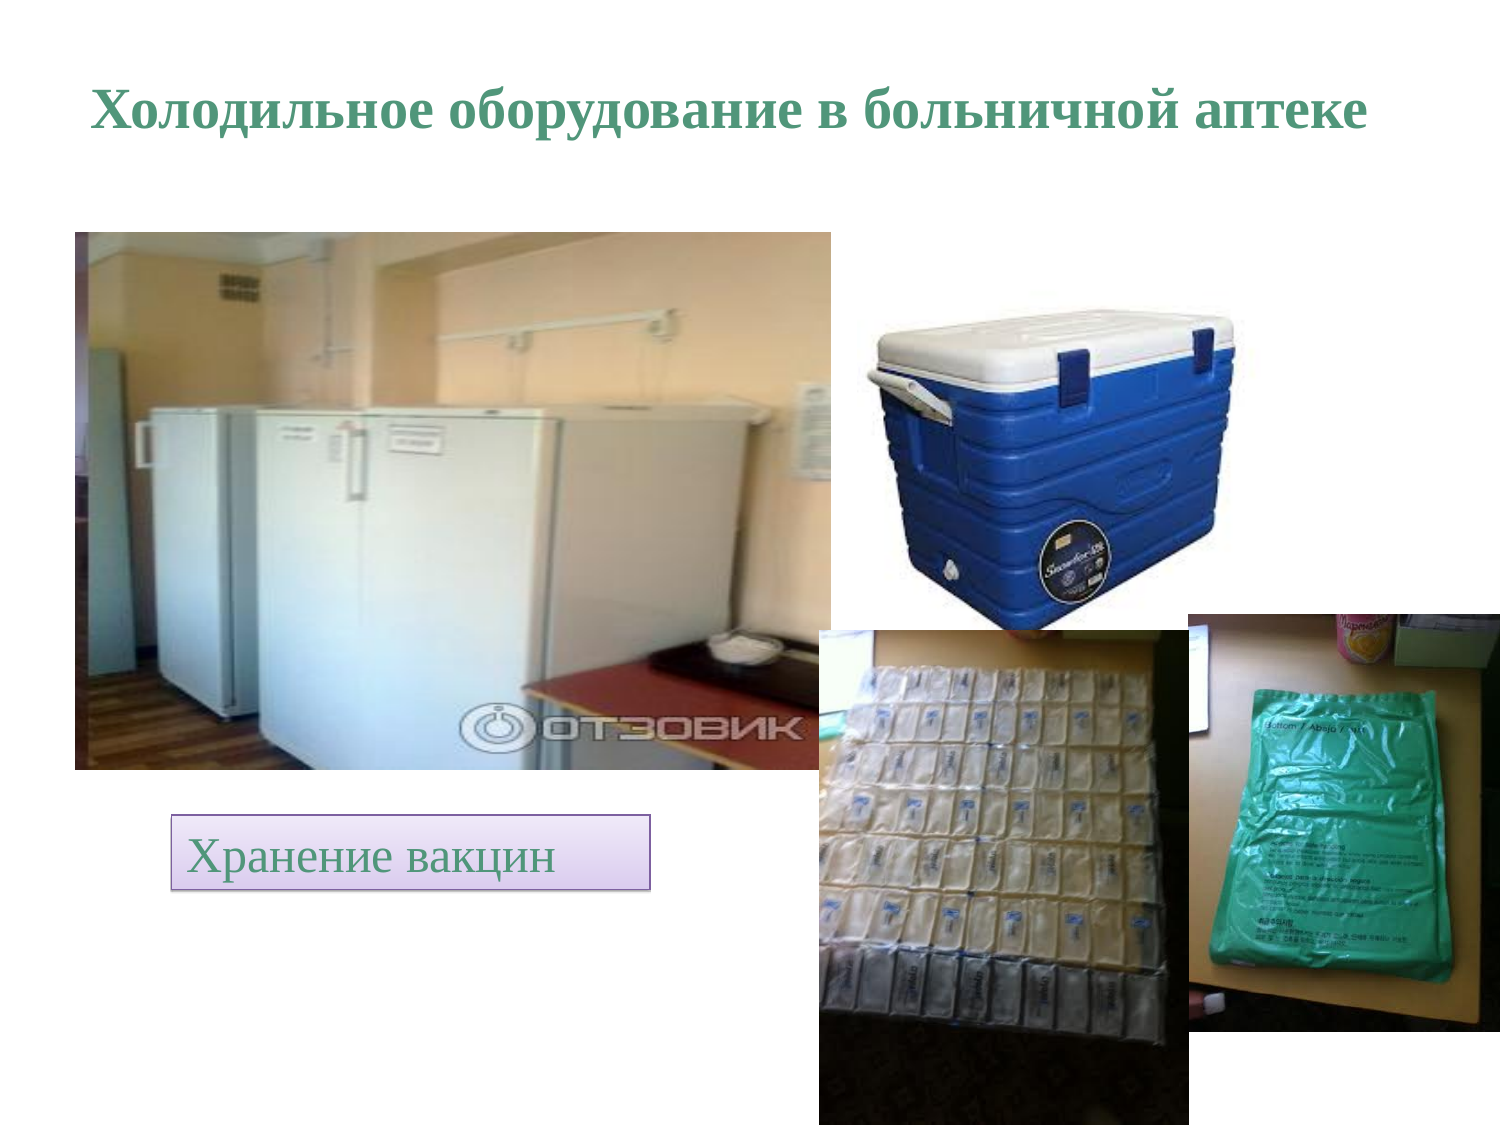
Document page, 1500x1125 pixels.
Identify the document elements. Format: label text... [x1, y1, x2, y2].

text_box Хранение вакцин [171, 814, 650, 890]
picture [74, 232, 1500, 1125]
title Холодильное оборудование в больничной аптеке [74, 99, 1426, 191]
